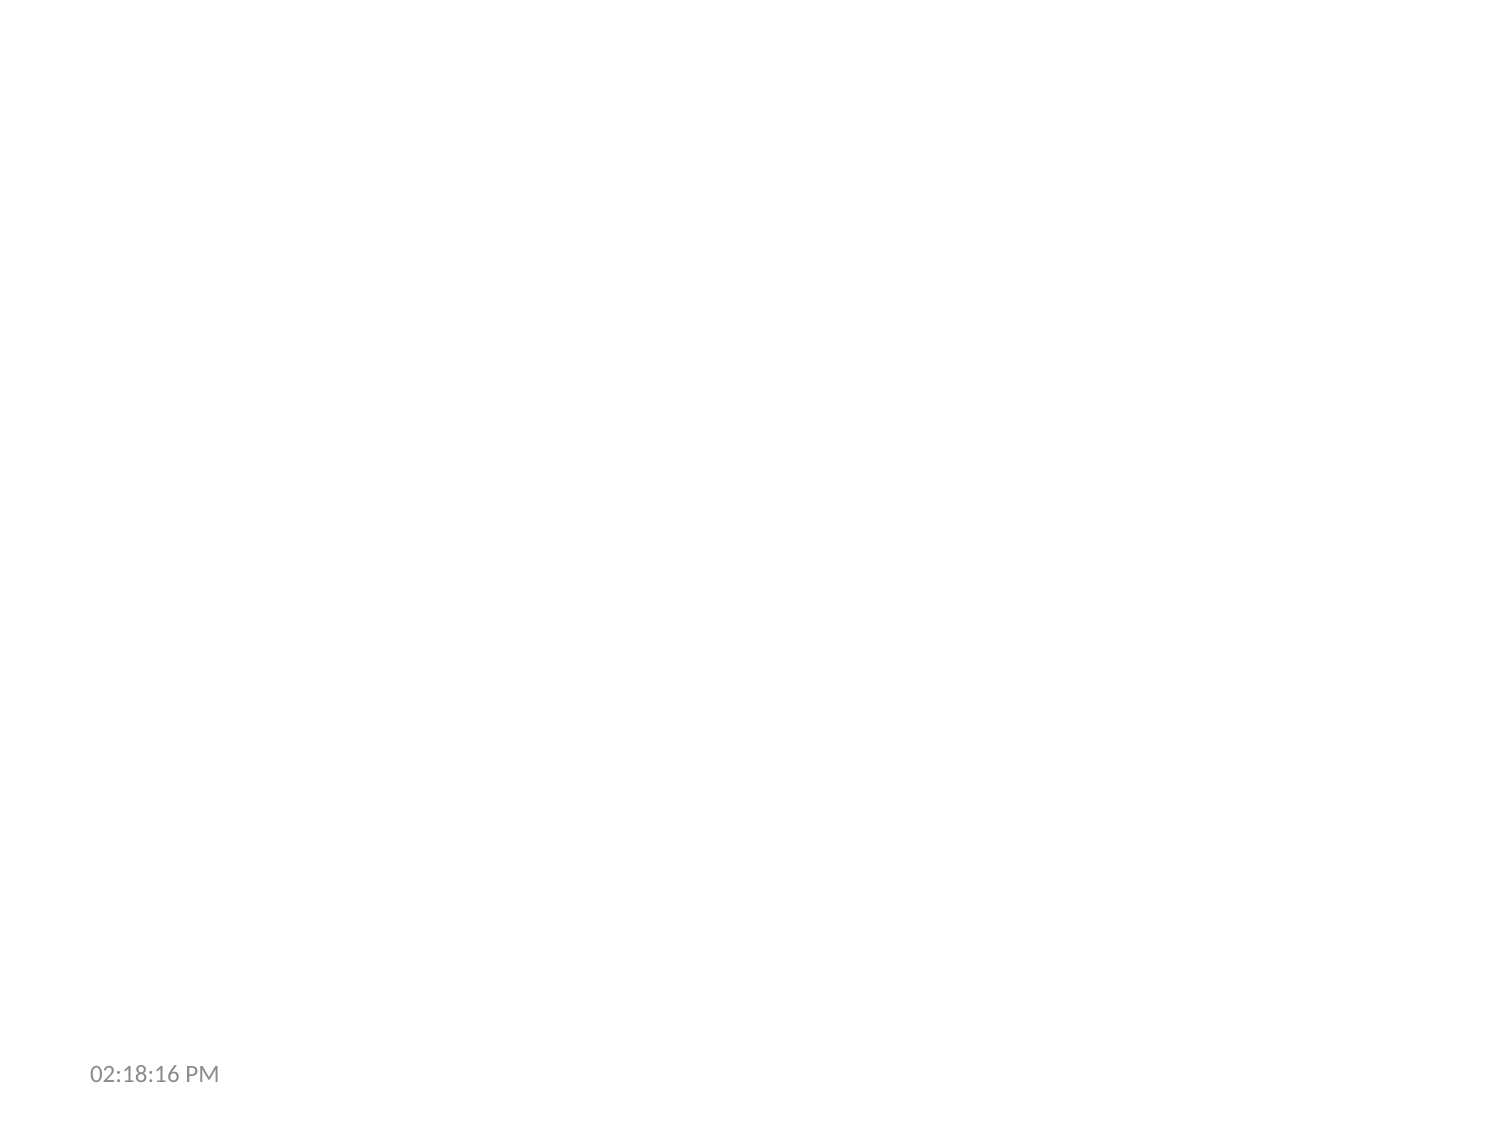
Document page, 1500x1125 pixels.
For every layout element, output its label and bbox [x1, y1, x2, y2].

slide_number [75, 1042, 425, 1103]
